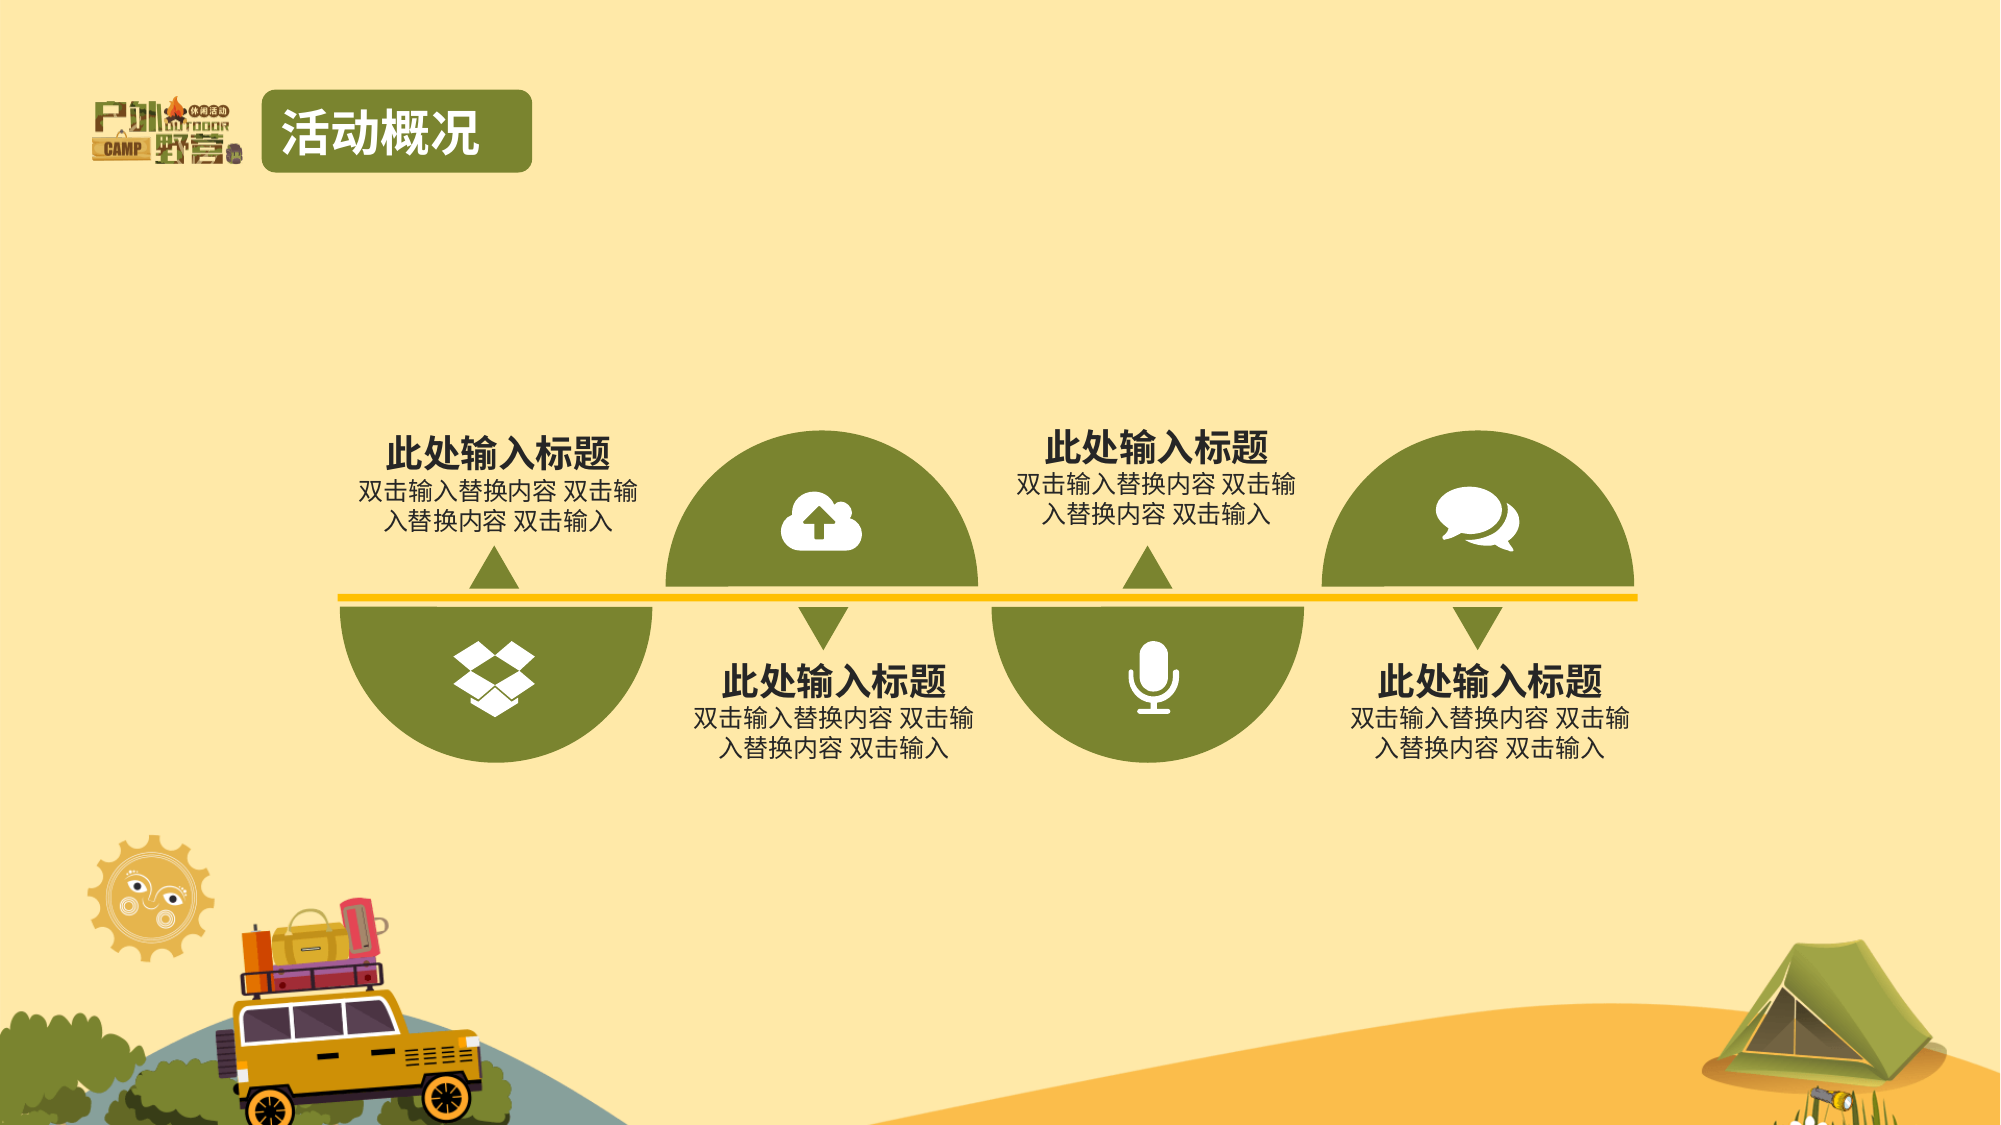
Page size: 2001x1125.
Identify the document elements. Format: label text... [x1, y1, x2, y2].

text_box [467, 543, 522, 590]
text_box [1139, 641, 1168, 692]
text_box [1435, 486, 1503, 540]
text_box [990, 605, 1306, 764]
text_box 此处输入标题 双击输入替换内容 双击输入替换内容 双击输入 [1011, 423, 1303, 529]
text_box 此处输入标题 双击输入替换内容 双击输入替换内容 双击输入 [688, 657, 980, 763]
text_box [1464, 502, 1520, 552]
text_box [1320, 429, 1636, 588]
text_box [337, 593, 1639, 602]
text_box [338, 605, 654, 764]
text_box [1128, 669, 1180, 714]
text_box [796, 606, 851, 653]
text_box 此处输入标题 双击输入替换内容 双击输入替换内容 双击输入 [354, 430, 643, 536]
text_box [1450, 606, 1505, 653]
text_box [453, 641, 535, 718]
text_box 活动概况 [261, 89, 533, 173]
text_box [664, 429, 980, 588]
text_box 此处输入标题 双击输入替换内容 双击输入替换内容 双击输入 [1344, 657, 1636, 763]
text_box [1120, 543, 1175, 590]
picture [0, 0, 2001, 1125]
text_box [780, 491, 862, 551]
